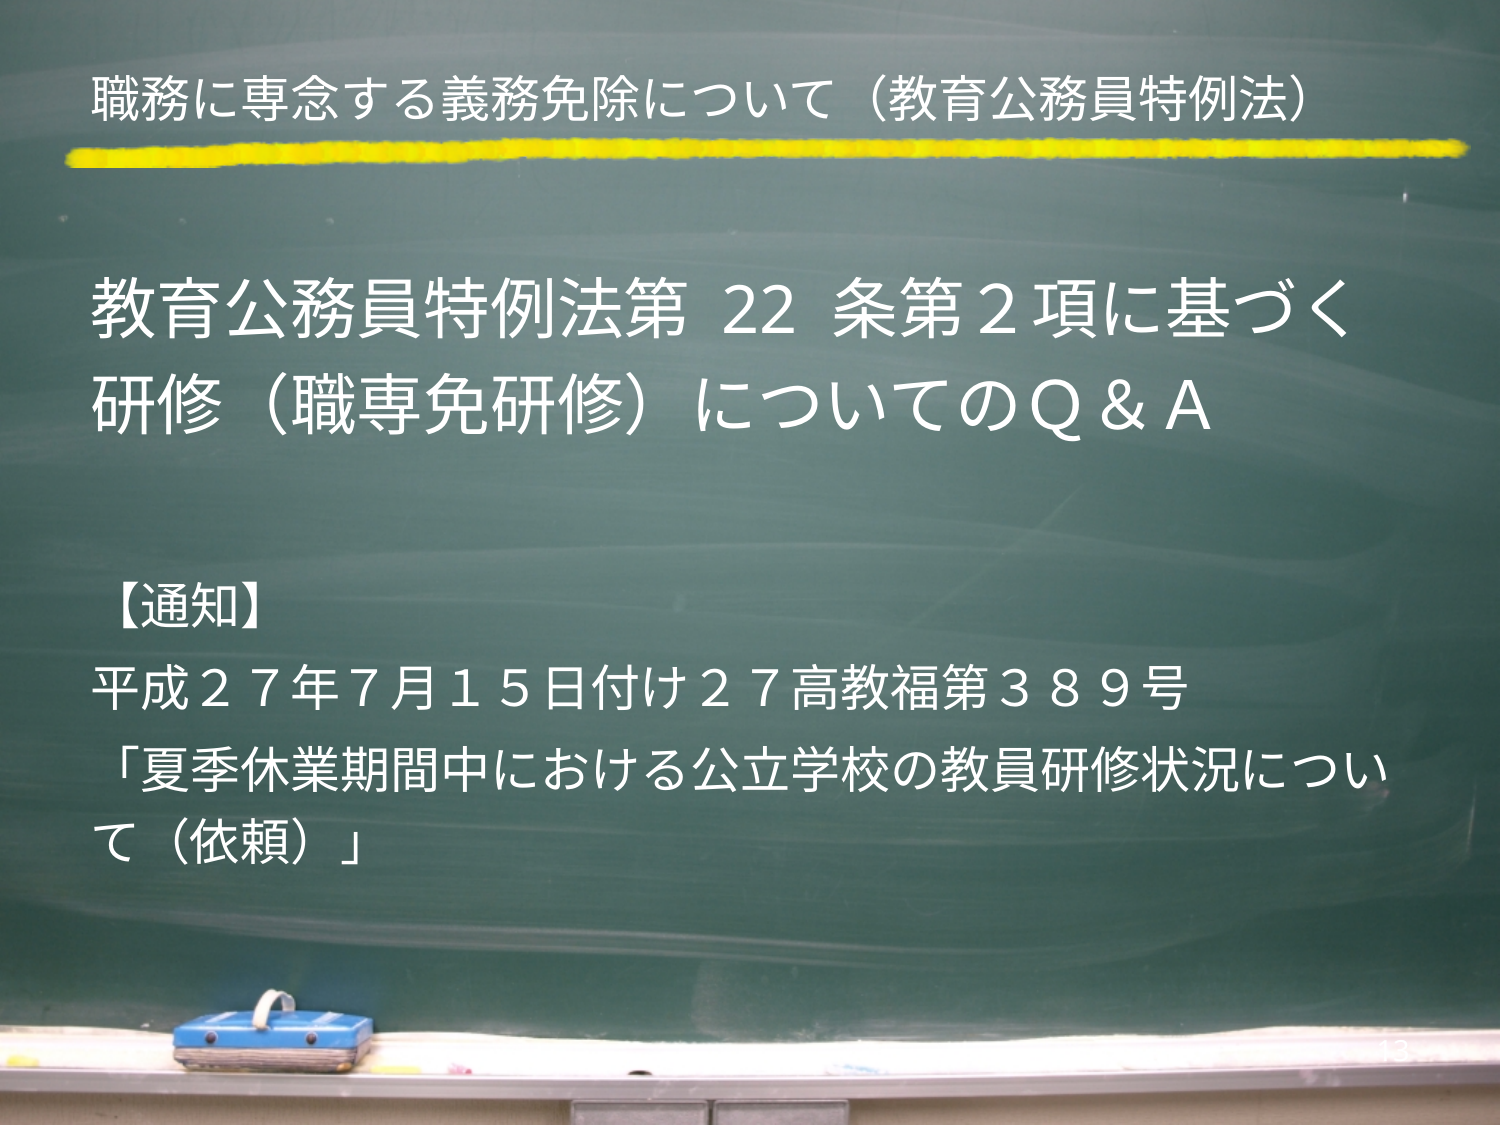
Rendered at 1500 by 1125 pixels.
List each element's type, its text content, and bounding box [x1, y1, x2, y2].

list 教育公務員特例法第 22 条第２項に基づく研修（職専免研修）についてのＱ＆Ａ 【通知】 平成２７年７月１５日付け２７高教福第３８９号 「夏季休業期間中における公立学校の教員研修状況について（依頼）」 [75, 243, 1425, 1005]
picture [0, 0, 1500, 1125]
title 職務に専念する義務免除について（教育公務員特例法） [75, 45, 1425, 149]
slide_number 13 [1074, 1024, 1425, 1103]
